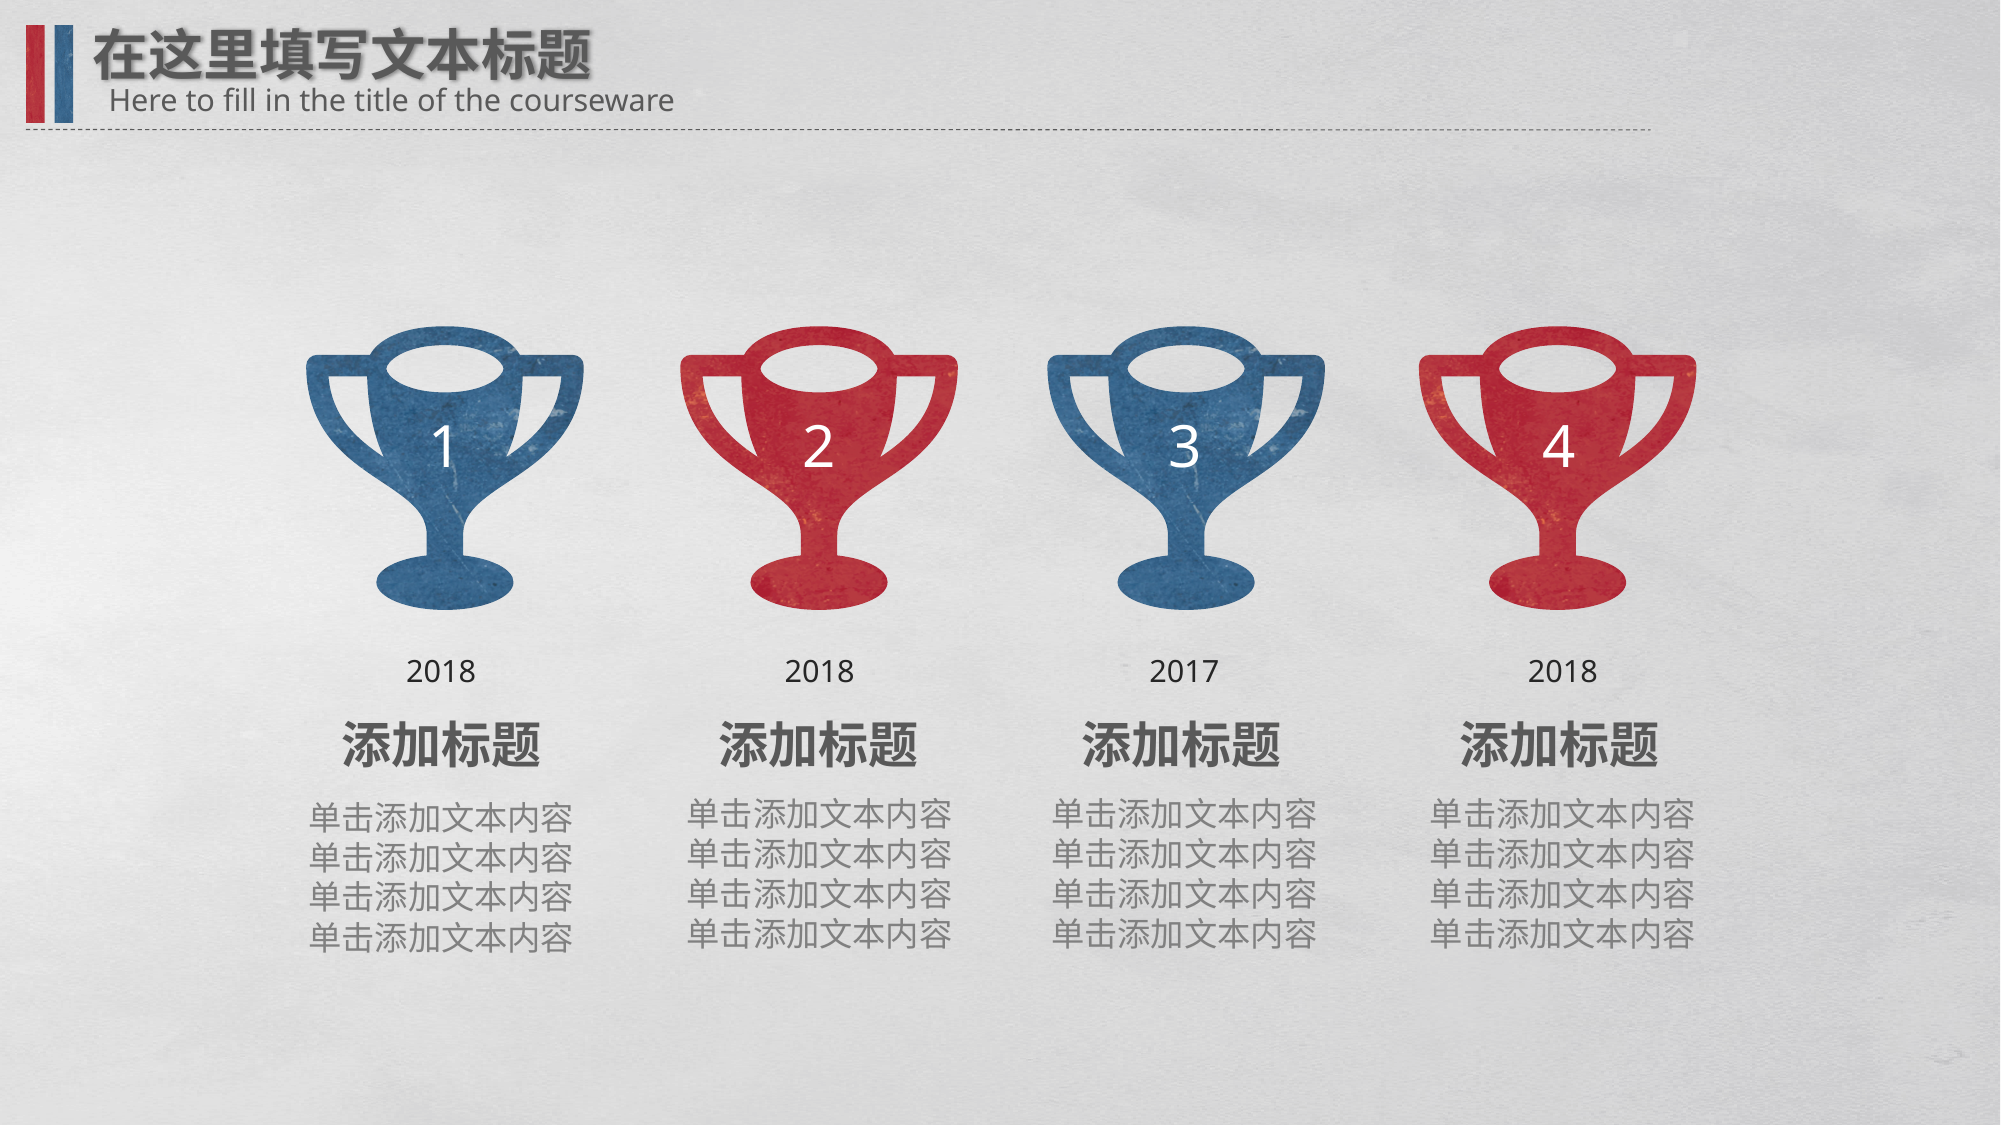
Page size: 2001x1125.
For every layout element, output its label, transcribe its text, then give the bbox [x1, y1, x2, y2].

text_box [750, 480, 888, 610]
text_box [306, 326, 584, 475]
text_box [376, 480, 514, 610]
text_box Here to fill in the title of the courseware [93, 73, 690, 125]
text_box 添加标题 [1450, 714, 1669, 775]
text_box 2018 [1397, 650, 1728, 694]
text_box 单击添加文本内容 单击添加文本内容 单击添加文本内容 单击添加文本内容 [276, 796, 607, 957]
text_box 2 [745, 409, 893, 480]
text_box 2018 [654, 650, 985, 694]
text_box [25, 25, 46, 124]
text_box 单击添加文本内容 单击添加文本内容 单击添加文本内容 单击添加文本内容 [1397, 792, 1728, 953]
text_box 2017 [1019, 650, 1350, 694]
text_box [54, 25, 74, 124]
text_box [1047, 326, 1325, 476]
text_box 添加标题 [1072, 714, 1291, 775]
text_box 1 [370, 409, 519, 480]
text_box 添加标题 [332, 714, 551, 775]
text_box 单击添加文本内容 单击添加文本内容 单击添加文本内容 单击添加文本内容 [654, 792, 985, 953]
text_box [1489, 480, 1627, 610]
picture [0, 0, 2001, 1125]
text_box [1117, 480, 1255, 610]
text_box [1418, 326, 1697, 476]
text_box 3 [1110, 409, 1259, 480]
text_box 2018 [276, 650, 607, 694]
text_box [680, 326, 958, 475]
text_box 4 [1485, 409, 1633, 480]
text_box 添加标题 [709, 714, 929, 775]
text_box 在这里填写文本标题 [78, 12, 787, 95]
text_box 单击添加文本内容 单击添加文本内容 单击添加文本内容 单击添加文本内容 [1019, 792, 1350, 953]
